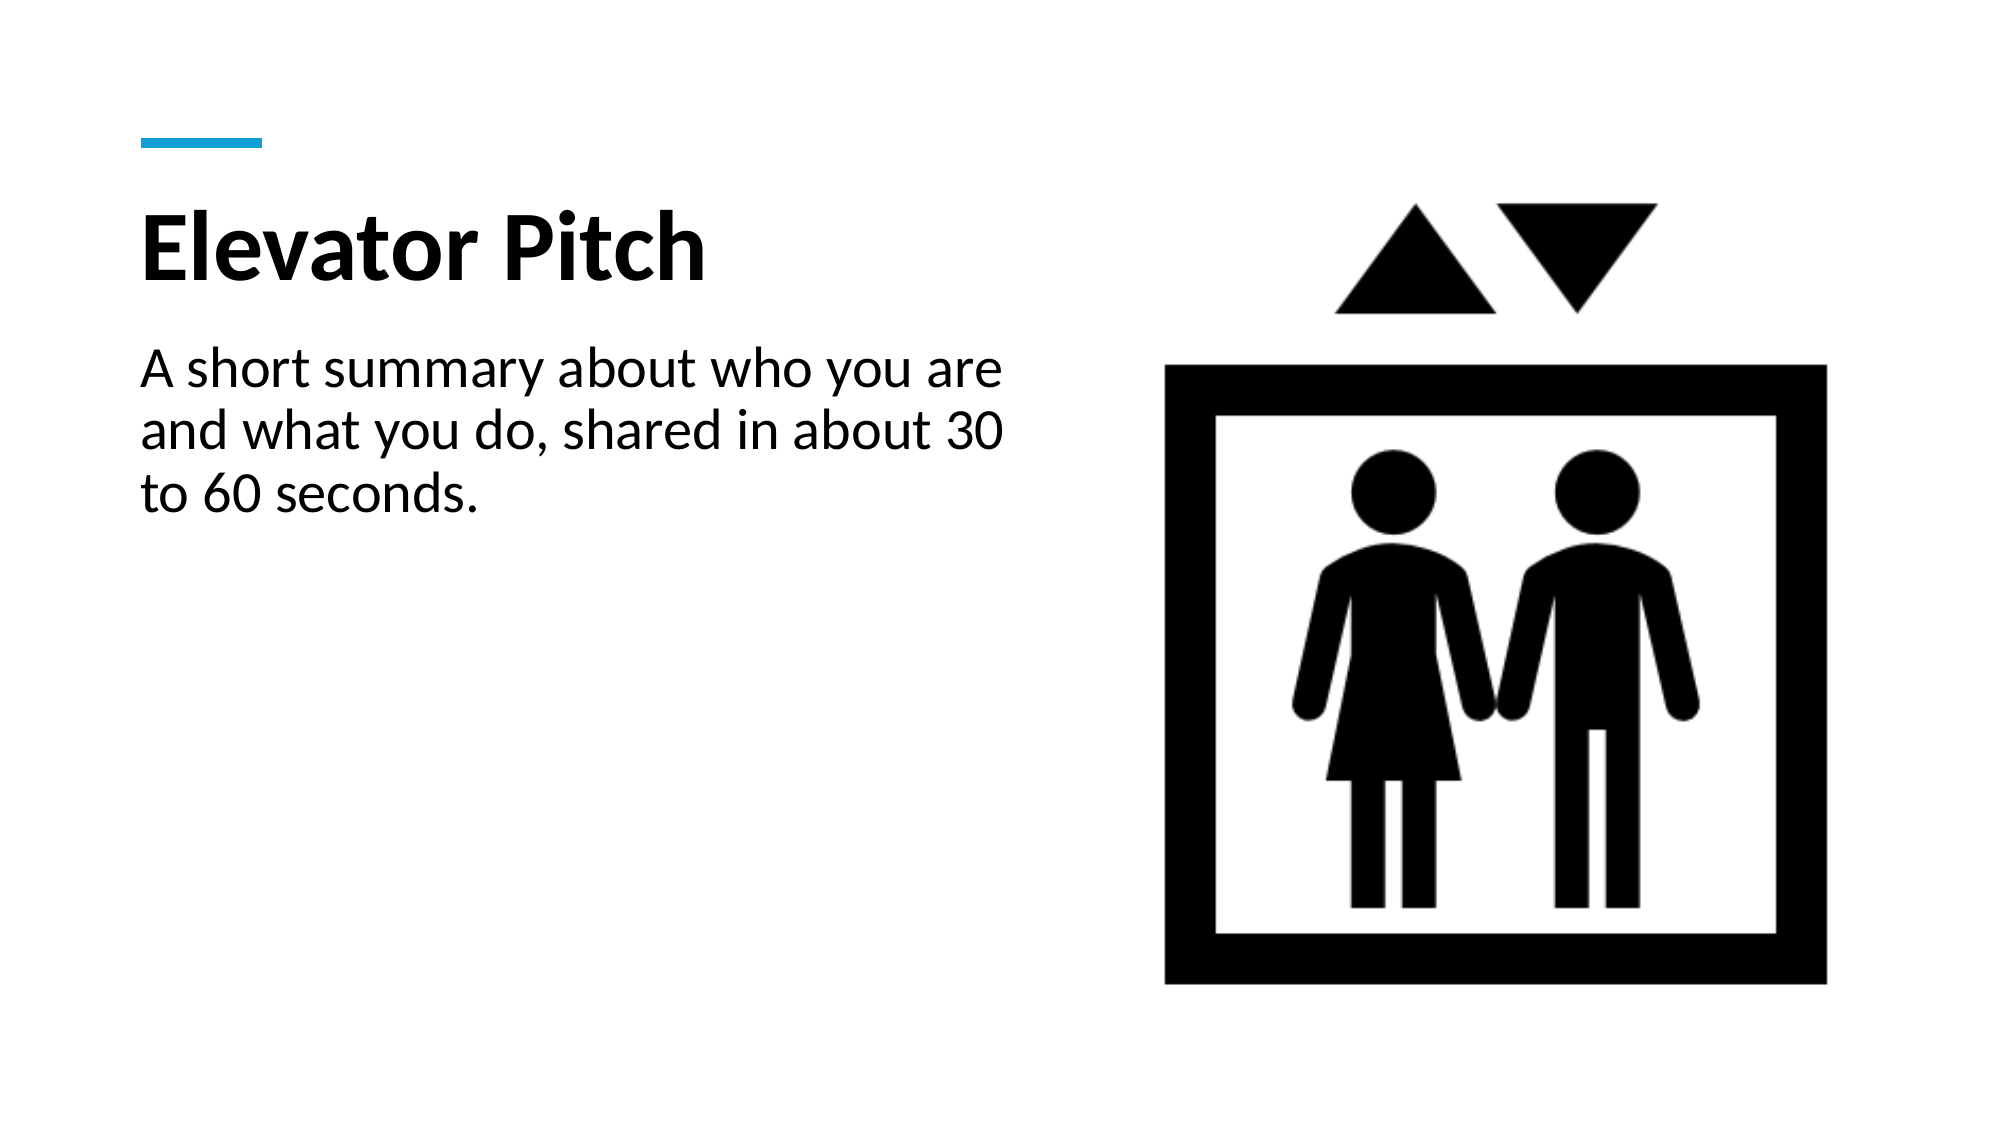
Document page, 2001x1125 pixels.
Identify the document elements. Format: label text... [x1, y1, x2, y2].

title Elevator Pitch [124, 186, 1088, 330]
list A short summary about who you are and what you do, shared in about 30 to 60 seconds. [124, 329, 1029, 1091]
picture [1088, 186, 1905, 1003]
